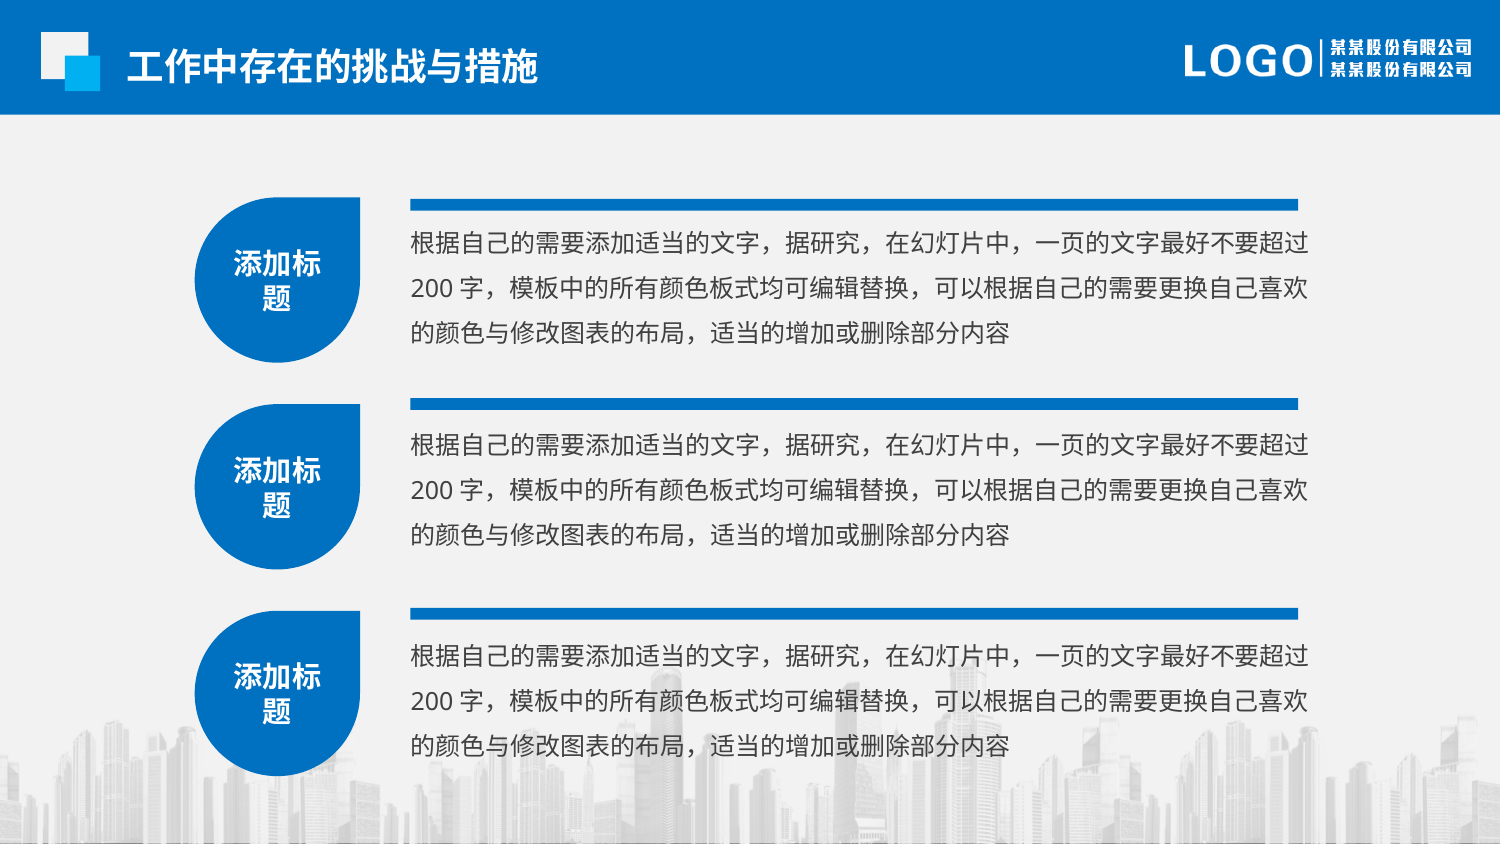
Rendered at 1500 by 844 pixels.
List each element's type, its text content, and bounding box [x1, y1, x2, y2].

text_box 工作中存在的挑战与措施 [112, 35, 715, 96]
text_box 根据自己的需要添加适当的文字，据研究，在幻灯片中，一页的文字最好不要超过200字，模板中的所有颜色板式均可编辑替换，可以根据自己的需要更换自己喜欢的颜色与修改图表的布局，适当的增加或删除部分内容 [395, 407, 1341, 557]
text_box [408, 606, 1300, 618]
picture [1185, 11, 1471, 100]
text_box 根据自己的需要添加适当的文字，据研究，在幻灯片中，一页的文字最好不要超过200字，模板中的所有颜色板式均可编辑替换，可以根据自己的需要更换自己喜欢的颜色与修改图表的布局，适当的增加或删除部分内容 [395, 204, 1341, 355]
text_box [63, 54, 102, 93]
text_box 添加标题 [192, 195, 363, 365]
text_box 添加标题 [192, 608, 363, 779]
text_box 根据自己的需要添加适当的文字，据研究，在幻灯片中，一页的文字最好不要超过200字，模板中的所有颜色板式均可编辑替换，可以根据自己的需要更换自己喜欢的颜色与修改图表的布局，适当的增加或删除部分内容 [395, 618, 1341, 768]
text_box [0, 0, 1500, 117]
text_box [39, 30, 91, 81]
text_box 添加标题 [192, 402, 363, 572]
text_box [408, 396, 1300, 407]
text_box [408, 197, 1300, 204]
